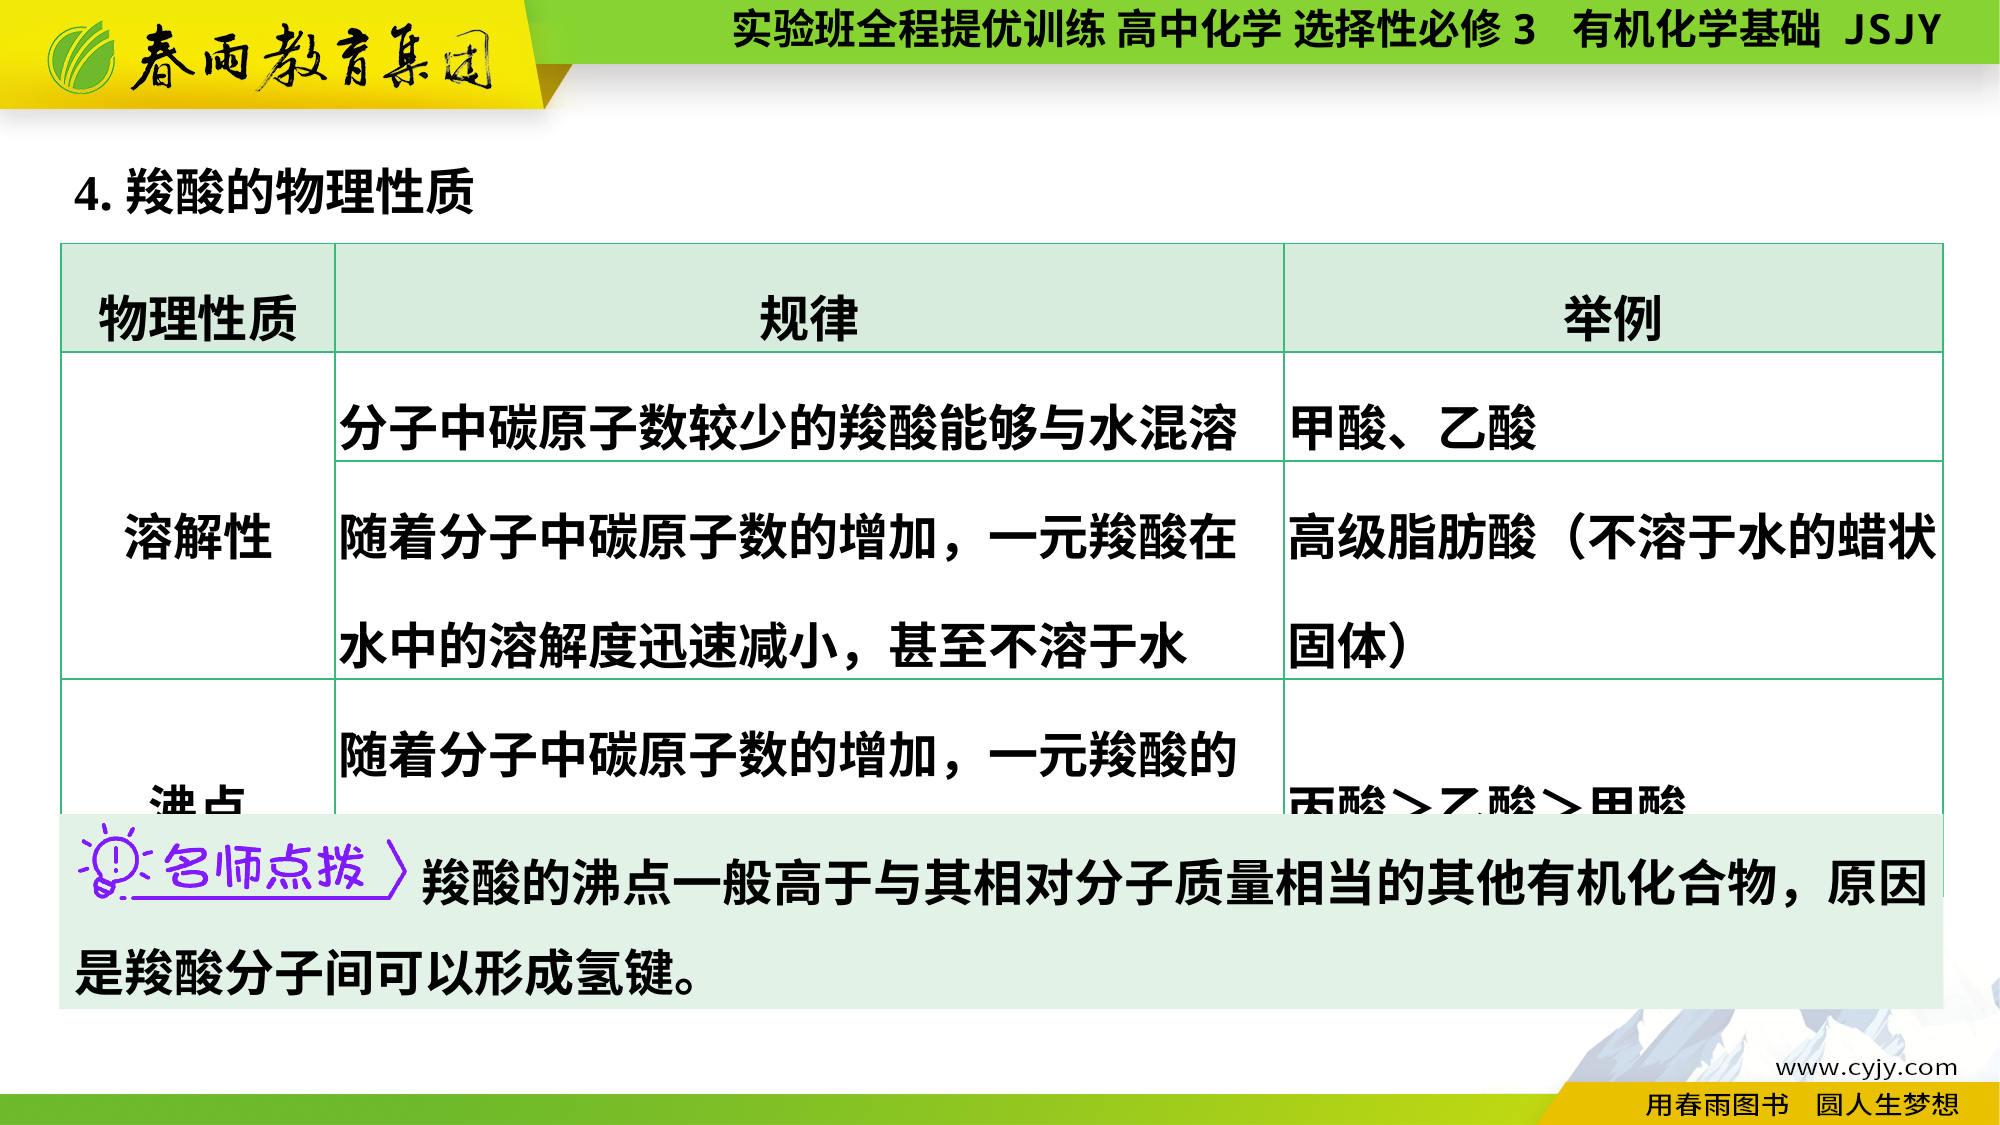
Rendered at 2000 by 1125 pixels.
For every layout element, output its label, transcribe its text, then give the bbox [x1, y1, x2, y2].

table_cell 高级脂肪酸（不溶于水的蜡状固体） [1285, 462, 1942, 678]
list 4.羧酸的物理性质 [59, 122, 1944, 217]
table_header 举例 [1285, 244, 1942, 351]
table_header 规律 [336, 244, 1283, 351]
table_cell 随着分子中碳原子数的增加，一元羧酸在水中的溶解度迅速减小，甚至不溶于水 [336, 462, 1283, 678]
text_box 羧酸的沸点一般高于与其相对分子质量相当的其他有机化合物，原因是羧酸分子间可以形成氢键。 [59, 814, 1944, 1010]
table_cell 分子中碳原子数较少的羧酸能够与水混溶 [336, 353, 1283, 460]
table_cell 沸点 [62, 680, 334, 814]
picture [0, 0, 2000, 1125]
table_cell 溶解性 [62, 353, 334, 678]
table_cell 丙酸＞乙酸＞甲酸 [1285, 680, 1942, 814]
table_cell 随着分子中碳原子数的增加，一元羧酸的沸点逐渐升高 [336, 680, 1283, 814]
table_cell 甲酸、乙酸 [1285, 353, 1942, 460]
table_header 物理性质 [62, 244, 334, 351]
